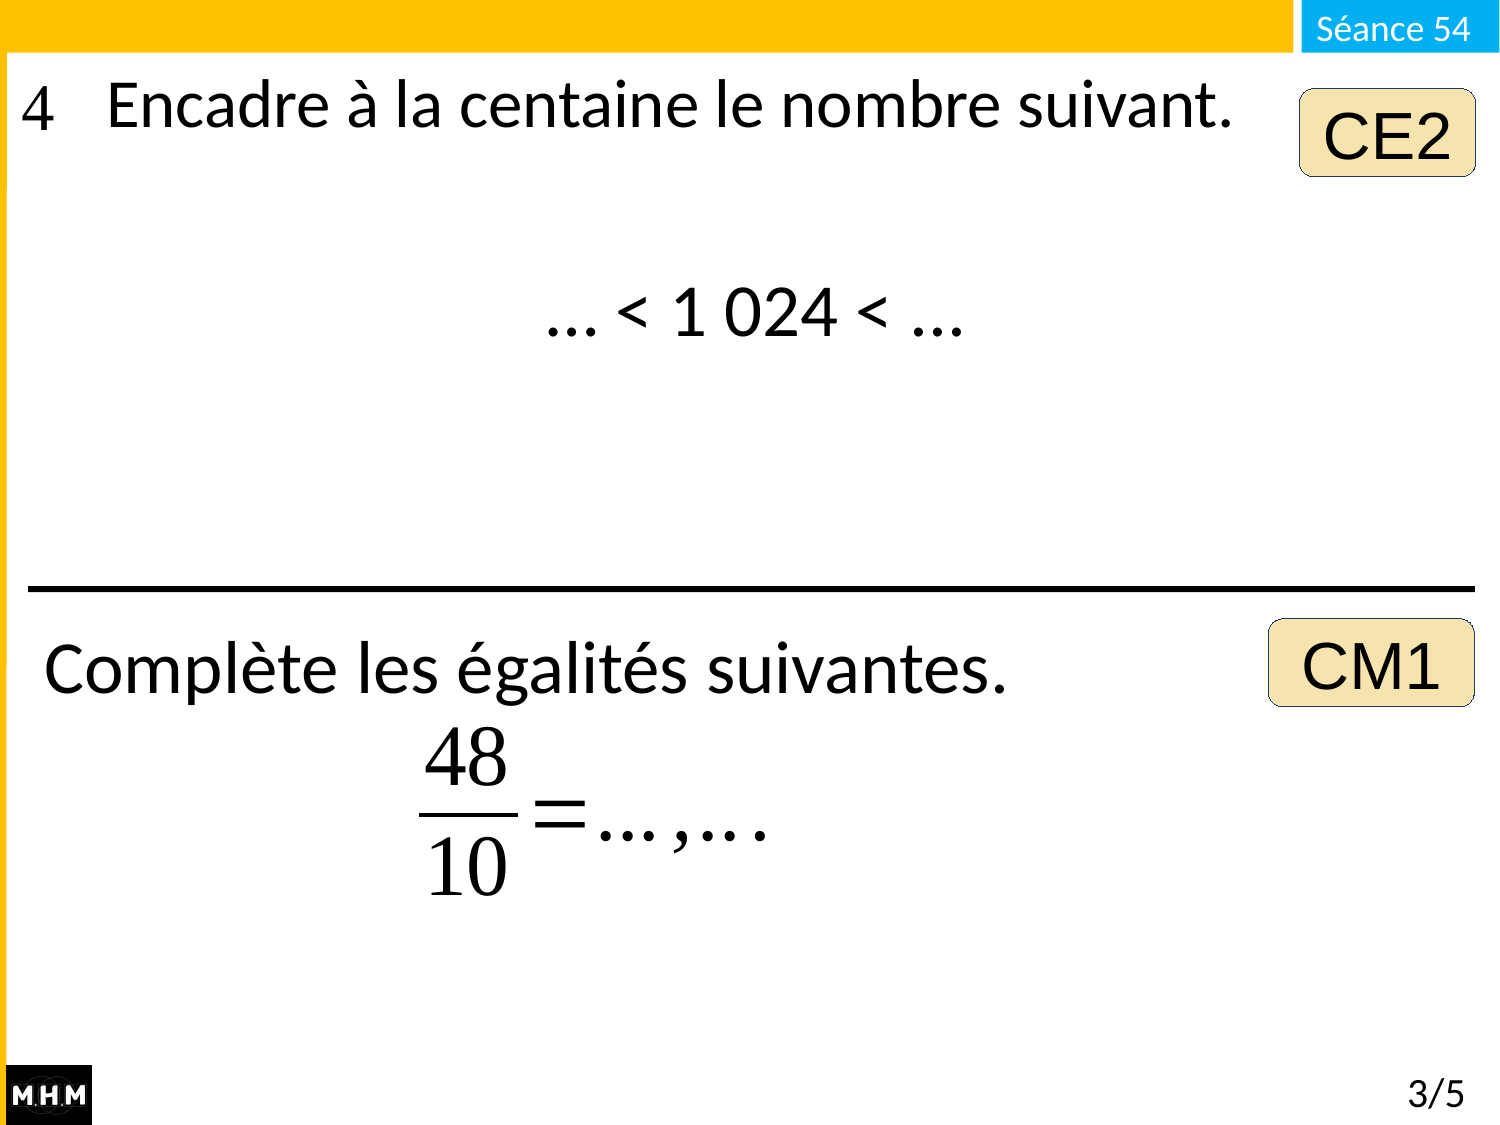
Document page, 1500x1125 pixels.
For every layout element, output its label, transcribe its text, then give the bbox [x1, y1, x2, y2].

title Encadre à la centaine le nombre suivant. [91, 60, 1330, 151]
text_box … < 1 024 < ... [531, 236, 1014, 388]
text_box CM1 [1268, 618, 1475, 707]
picture [6, 1065, 92, 1125]
text_box CE2 [1299, 88, 1476, 177]
list 3/5 [1373, 1064, 1500, 1125]
text_box Complète les égalités suivantes. [29, 594, 1085, 746]
